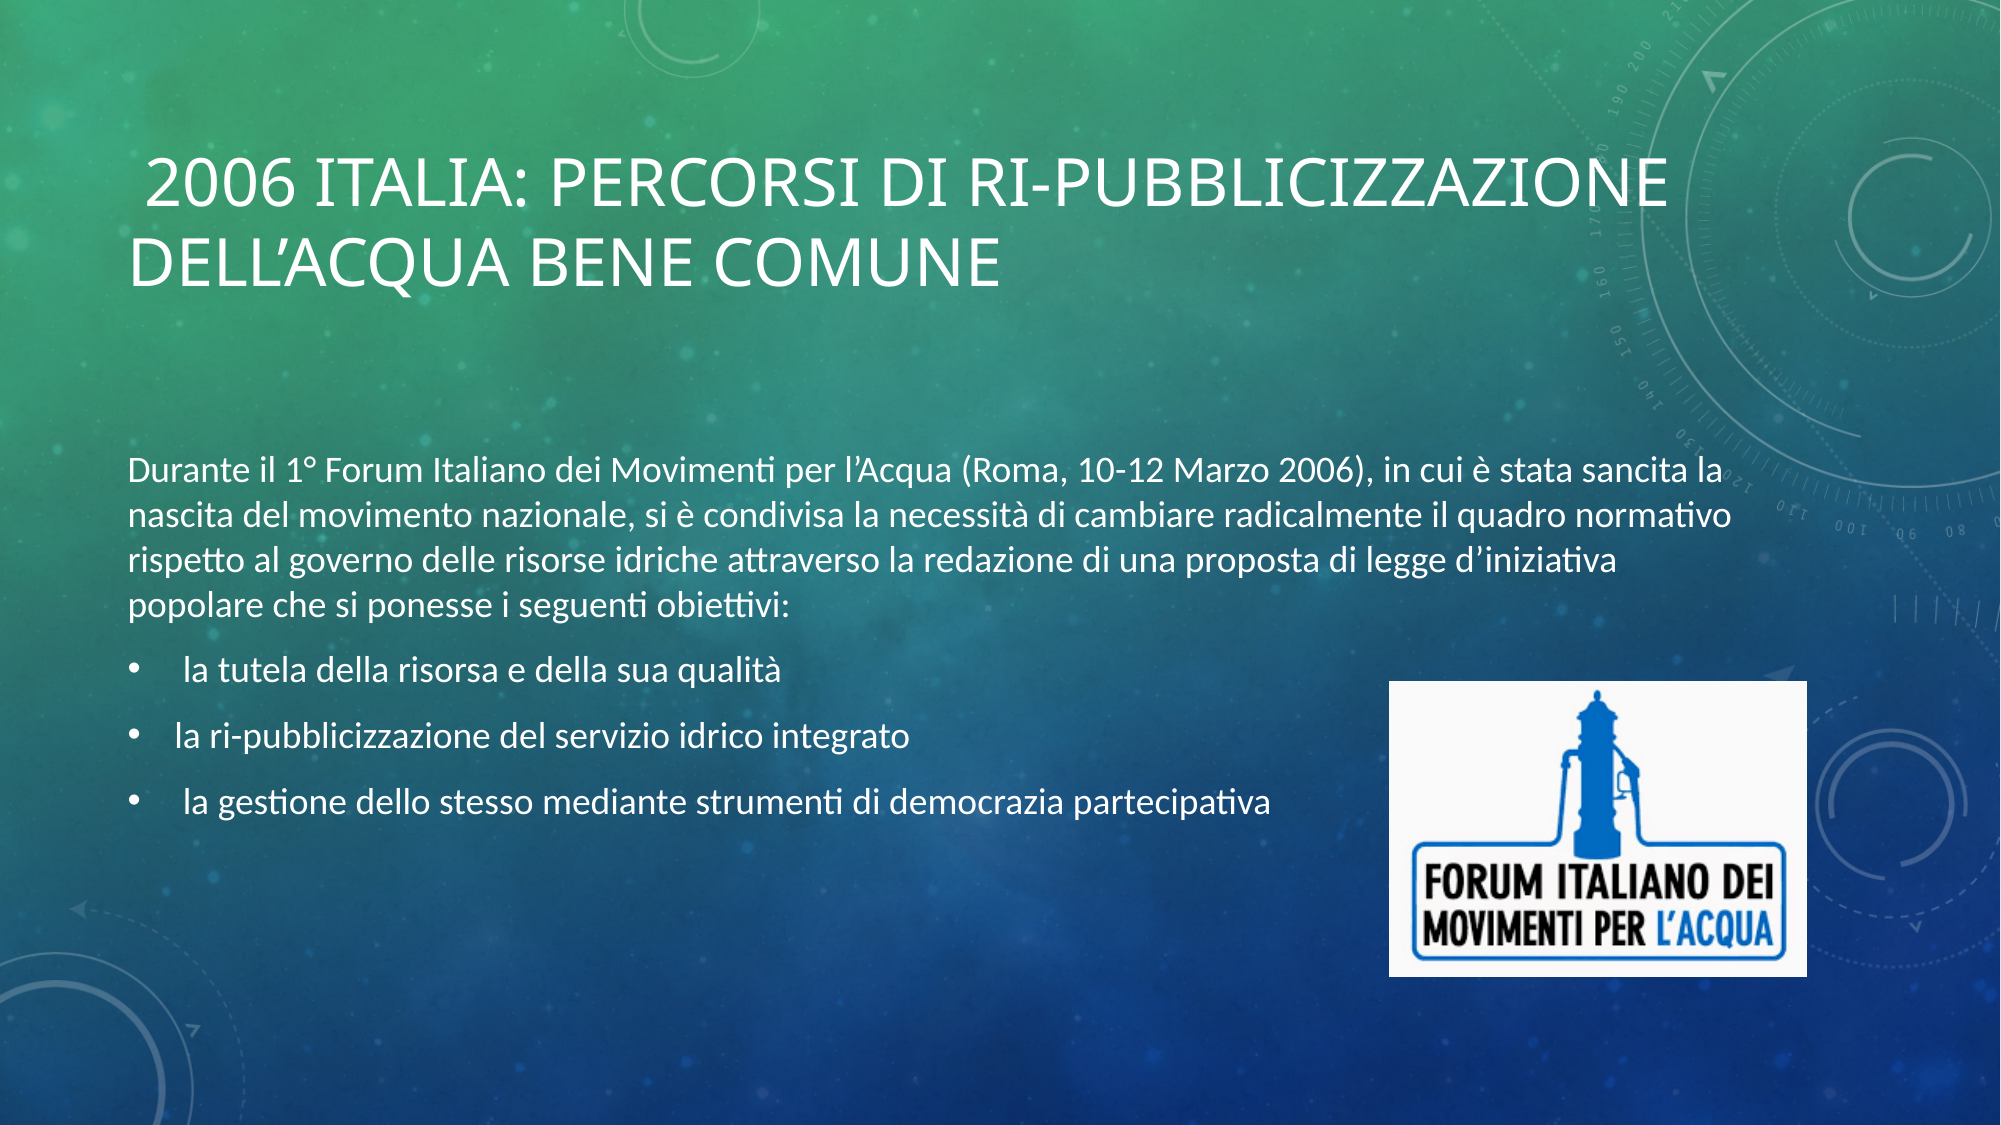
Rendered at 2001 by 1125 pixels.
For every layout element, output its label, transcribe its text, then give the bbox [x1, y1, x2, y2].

picture [0, 0, 2001, 1125]
title 2006 Italia: percorsi di RI-pubblicizzazione dell’acqua bene comune [112, 99, 1775, 339]
list Durante il 1° Forum Italiano dei Movimenti per l’Acqua (Roma, 10-12 Marzo 2006), in cui è stata sancita la nascita del movimento nazionale, si è condivisa la necessità di cambiare radicalmente il quadro normativo rispetto al governo delle risorse idriche attraverso la redazione di una proposta di legge d’iniziativa popolare che si ponesse i seguenti obiettivi: la tutela della risorsa e della sua qualità la ri-pubblicizzazione del servizio idrico integrato la gestione dello stesso mediante strumenti di democrazia partecipativa [112, 351, 1775, 961]
